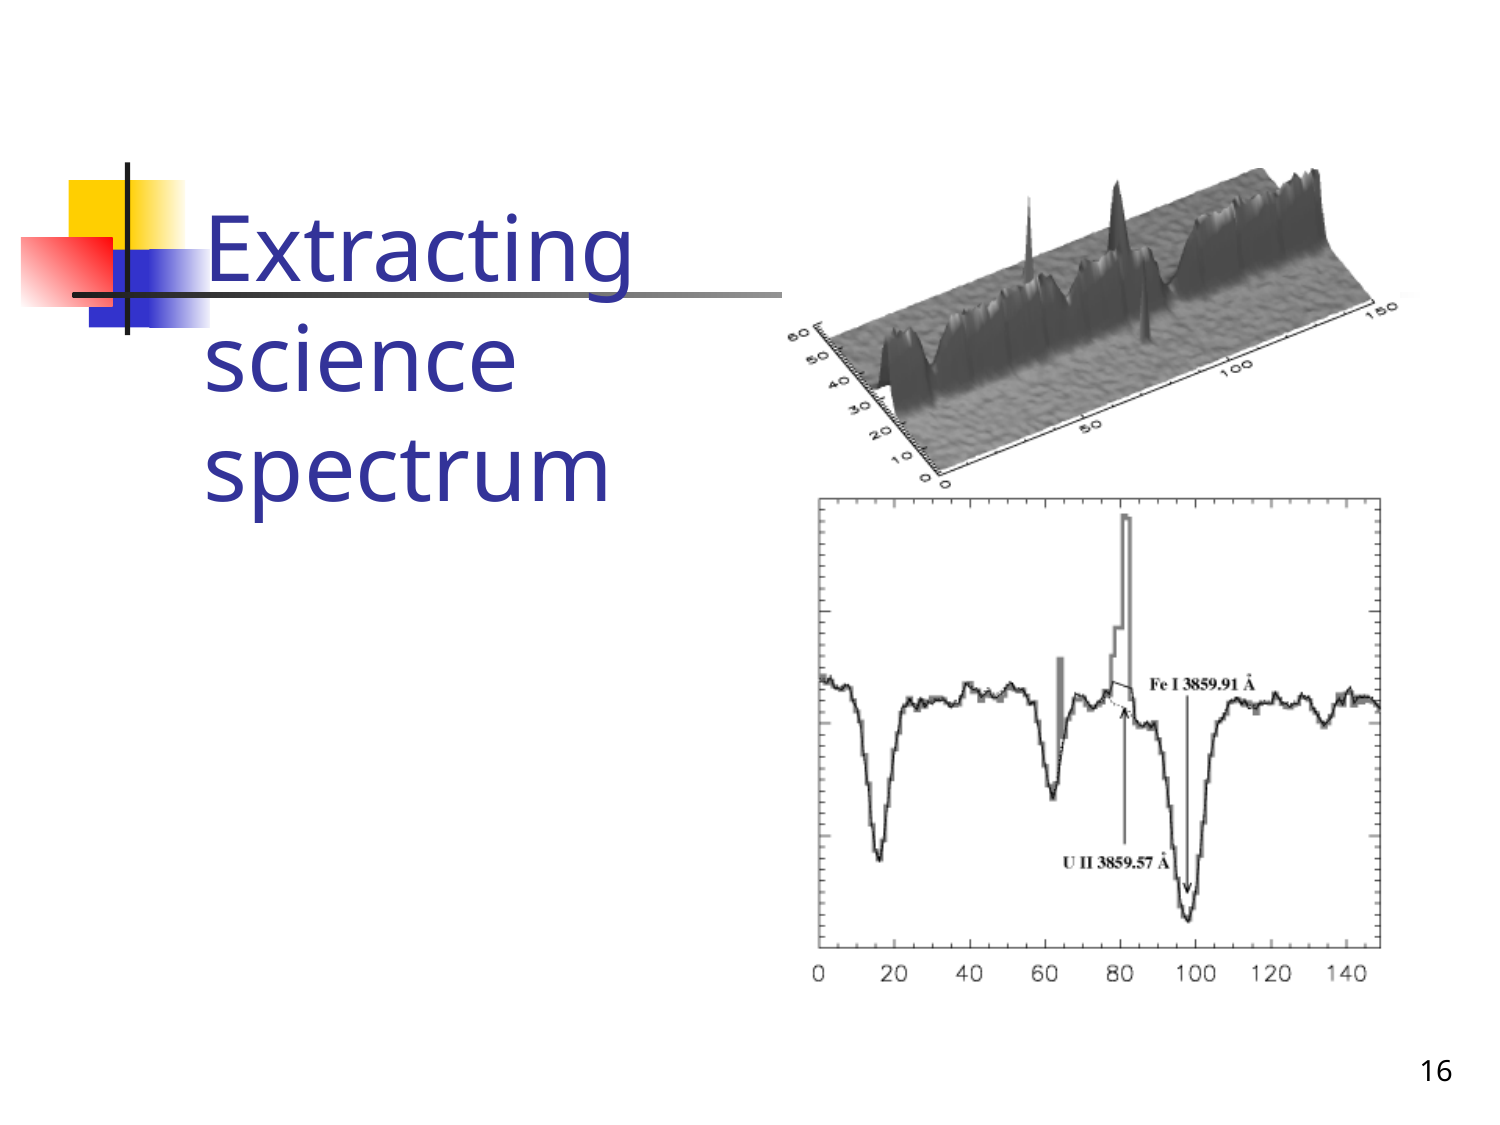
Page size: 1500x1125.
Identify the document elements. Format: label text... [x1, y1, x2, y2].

title Extracting science spectrum [188, 99, 1468, 528]
picture [782, 168, 1401, 988]
slide_number 16 [1155, 1024, 1468, 1100]
